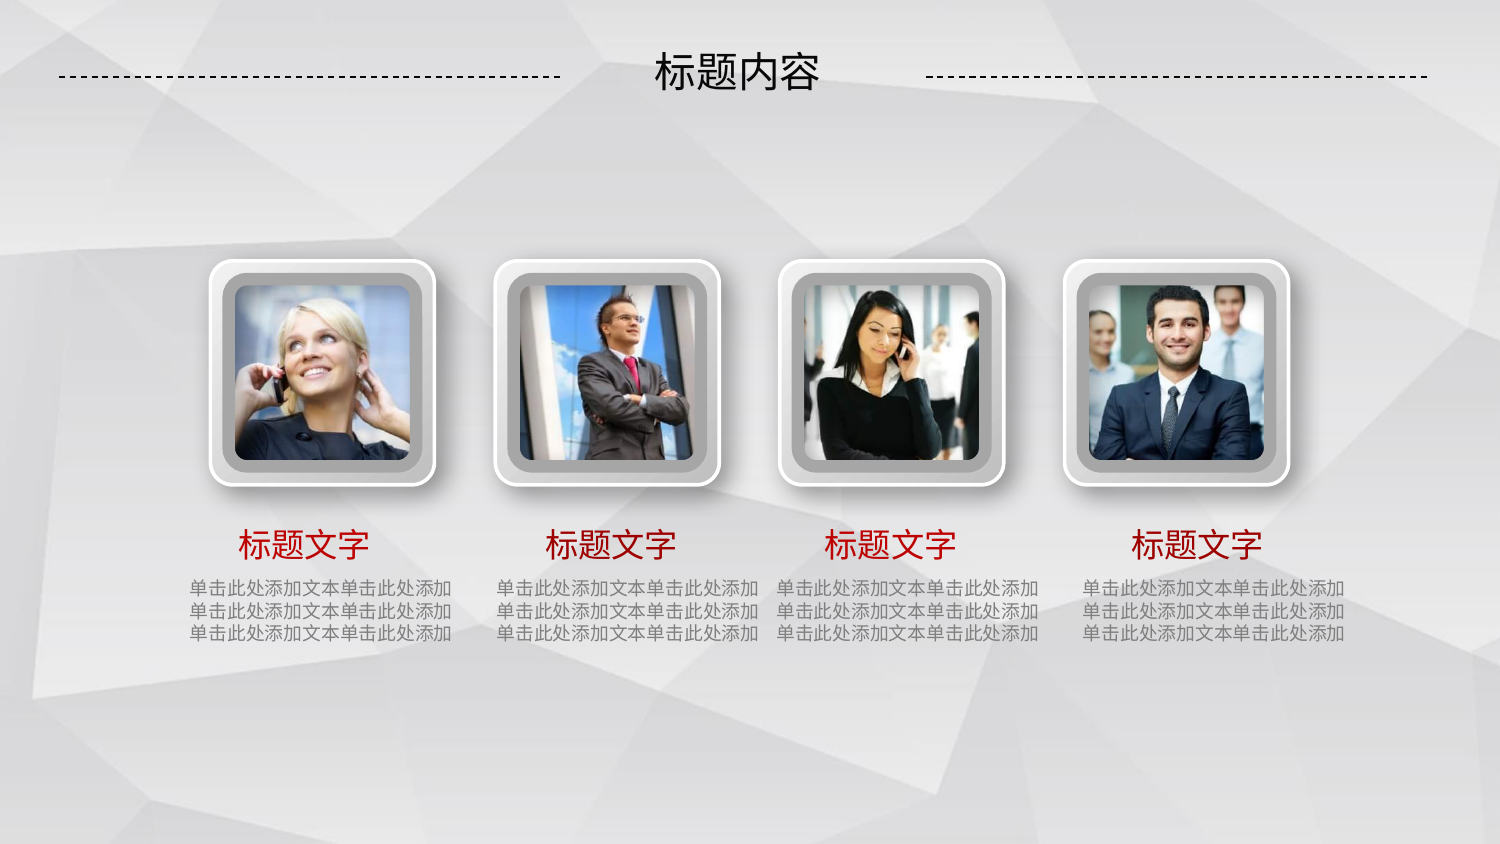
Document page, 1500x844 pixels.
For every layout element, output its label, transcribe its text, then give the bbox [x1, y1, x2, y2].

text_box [779, 260, 1005, 485]
text_box 标题内容 [608, 38, 868, 104]
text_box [210, 260, 435, 485]
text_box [1064, 260, 1290, 485]
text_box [496, 524, 776, 653]
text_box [1082, 524, 1373, 653]
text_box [776, 524, 1067, 653]
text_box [495, 260, 720, 485]
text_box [189, 524, 480, 653]
picture [0, 0, 1500, 844]
